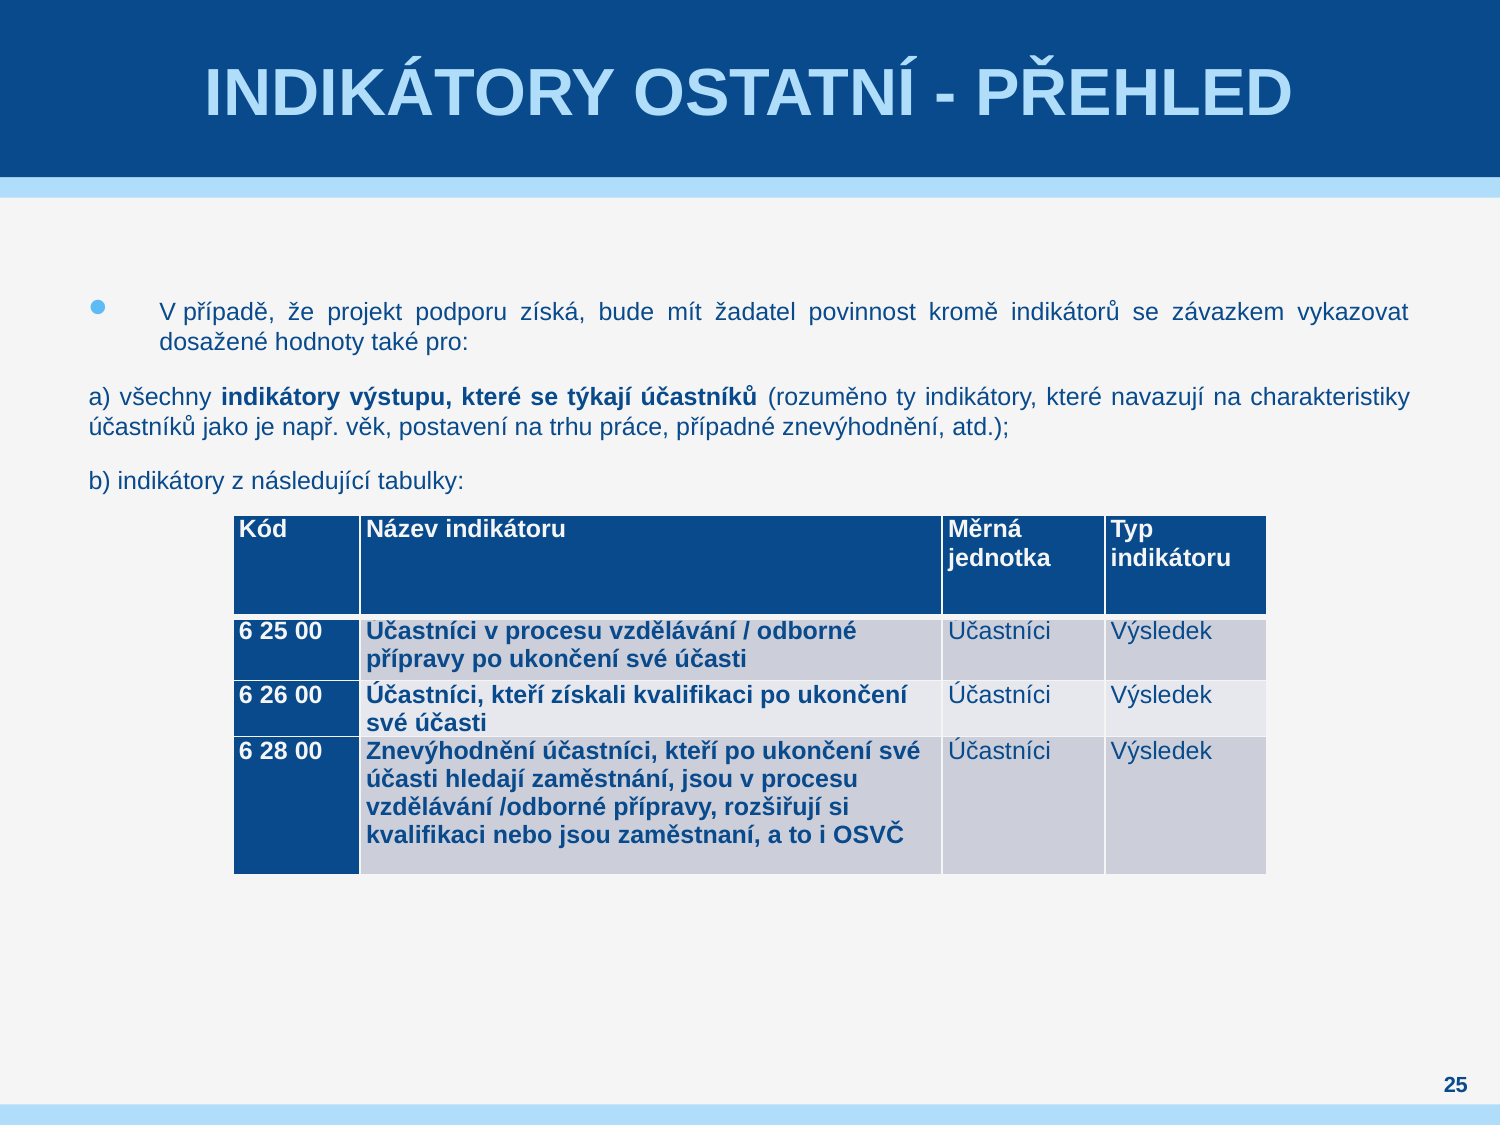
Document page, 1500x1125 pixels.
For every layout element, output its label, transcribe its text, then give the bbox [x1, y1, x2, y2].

slide_number 25 [1417, 1068, 1495, 1099]
table_cell 6 25 00 [234, 620, 359, 680]
table_cell Účastníci [943, 620, 1104, 680]
title Indikátory ostatní - přehled [59, 0, 1441, 178]
table_cell Výsledek [1106, 620, 1266, 680]
table_header Název indikátoru [361, 516, 941, 614]
table_header Měrná jednotka [943, 516, 1104, 614]
table_cell Účastníci [943, 737, 1104, 874]
table_header Kód [234, 516, 359, 614]
table_cell Výsledek [1106, 681, 1266, 736]
table_cell 6 28 00 [234, 737, 359, 874]
table_header Typ indikátoru [1106, 516, 1266, 614]
table_cell Znevýhodnění účastníci, kteří po ukončení své účasti hledají zaměstnání, jsou v procesu vzdělávání /odborné přípravy, rozšiřují si kvalifikaci nebo jsou zaměstnaní, a to i OSVČ [361, 737, 941, 874]
table_cell Účastníci v procesu vzdělávání / odborné přípravy po ukončení své účasti [361, 620, 941, 680]
table_cell Účastníci [943, 681, 1104, 736]
table_cell Účastníci, kteří získali kvalifikaci po ukončení své účasti [361, 681, 941, 736]
table_cell 6 26 00 [234, 681, 359, 736]
list V případě, že projekt podporu získá, bude mít žadatel povinnost kromě indikátorů se závazkem vykazovat dosažené hodnoty také pro: a) všechny indikátory výstupu, které se týkají účastníků (rozuměno ty indikátory, které navazují na charakteristiky účastníků jako je např. věk, postavení na trhu práce, případné znevýhodnění, atd.); b) indikátory z následující tabulky: [88, 295, 1412, 1004]
table_cell Výsledek [1106, 737, 1266, 874]
